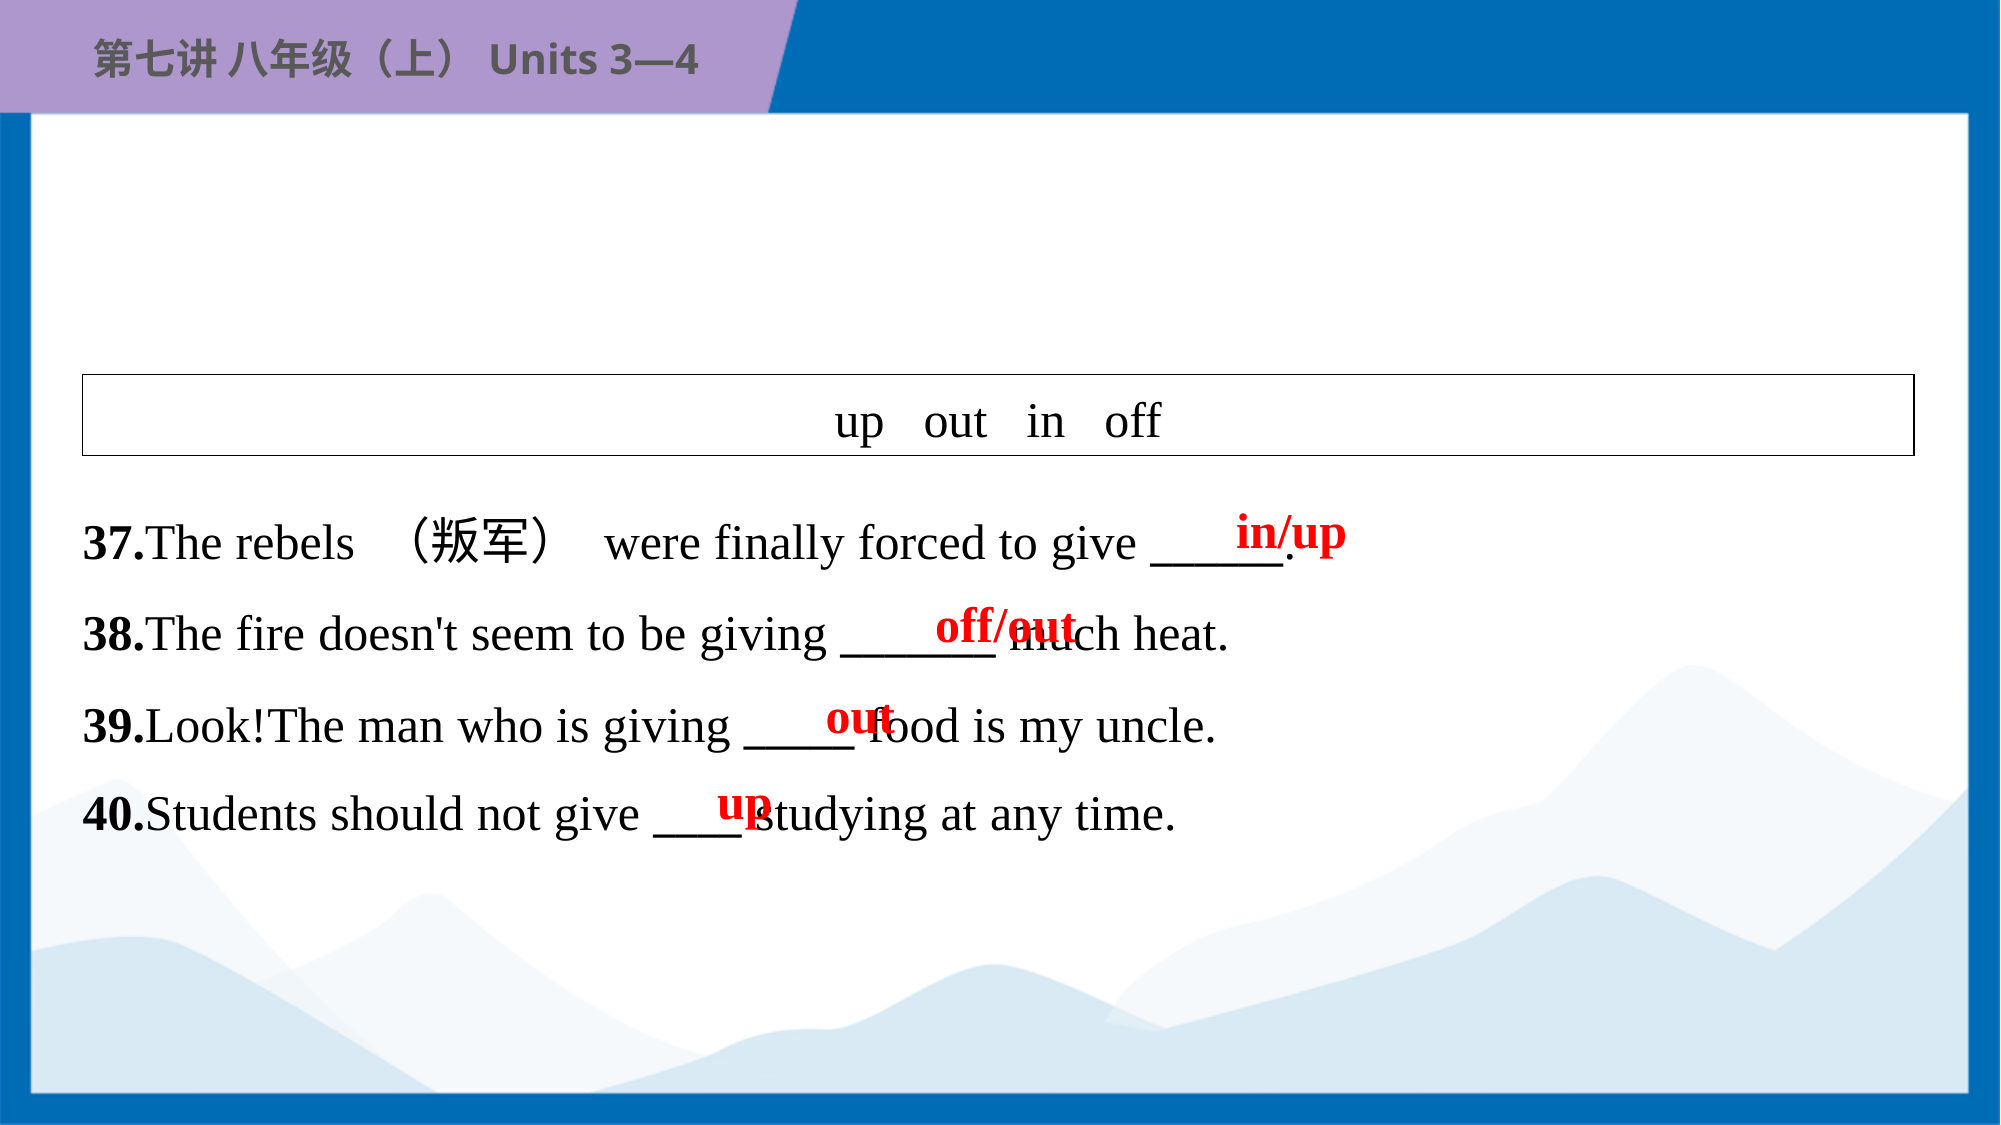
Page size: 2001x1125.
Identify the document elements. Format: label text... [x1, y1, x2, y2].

text_box up [698, 742, 791, 821]
text_box 37.The rebels （叛军） were finally forced to give ______. 38.The fire doesn't seem to be giving _______ much heat. 39.Look!The man who is giving _____ food is my uncle. 40.Students should not give ____ studying at any time. [82, 477, 1917, 831]
text_box in/up [1218, 470, 1366, 550]
text_box off/out [916, 564, 1095, 644]
table_header up out in off [83, 375, 1913, 455]
picture [0, 0, 2000, 1125]
text_box out [807, 656, 914, 735]
